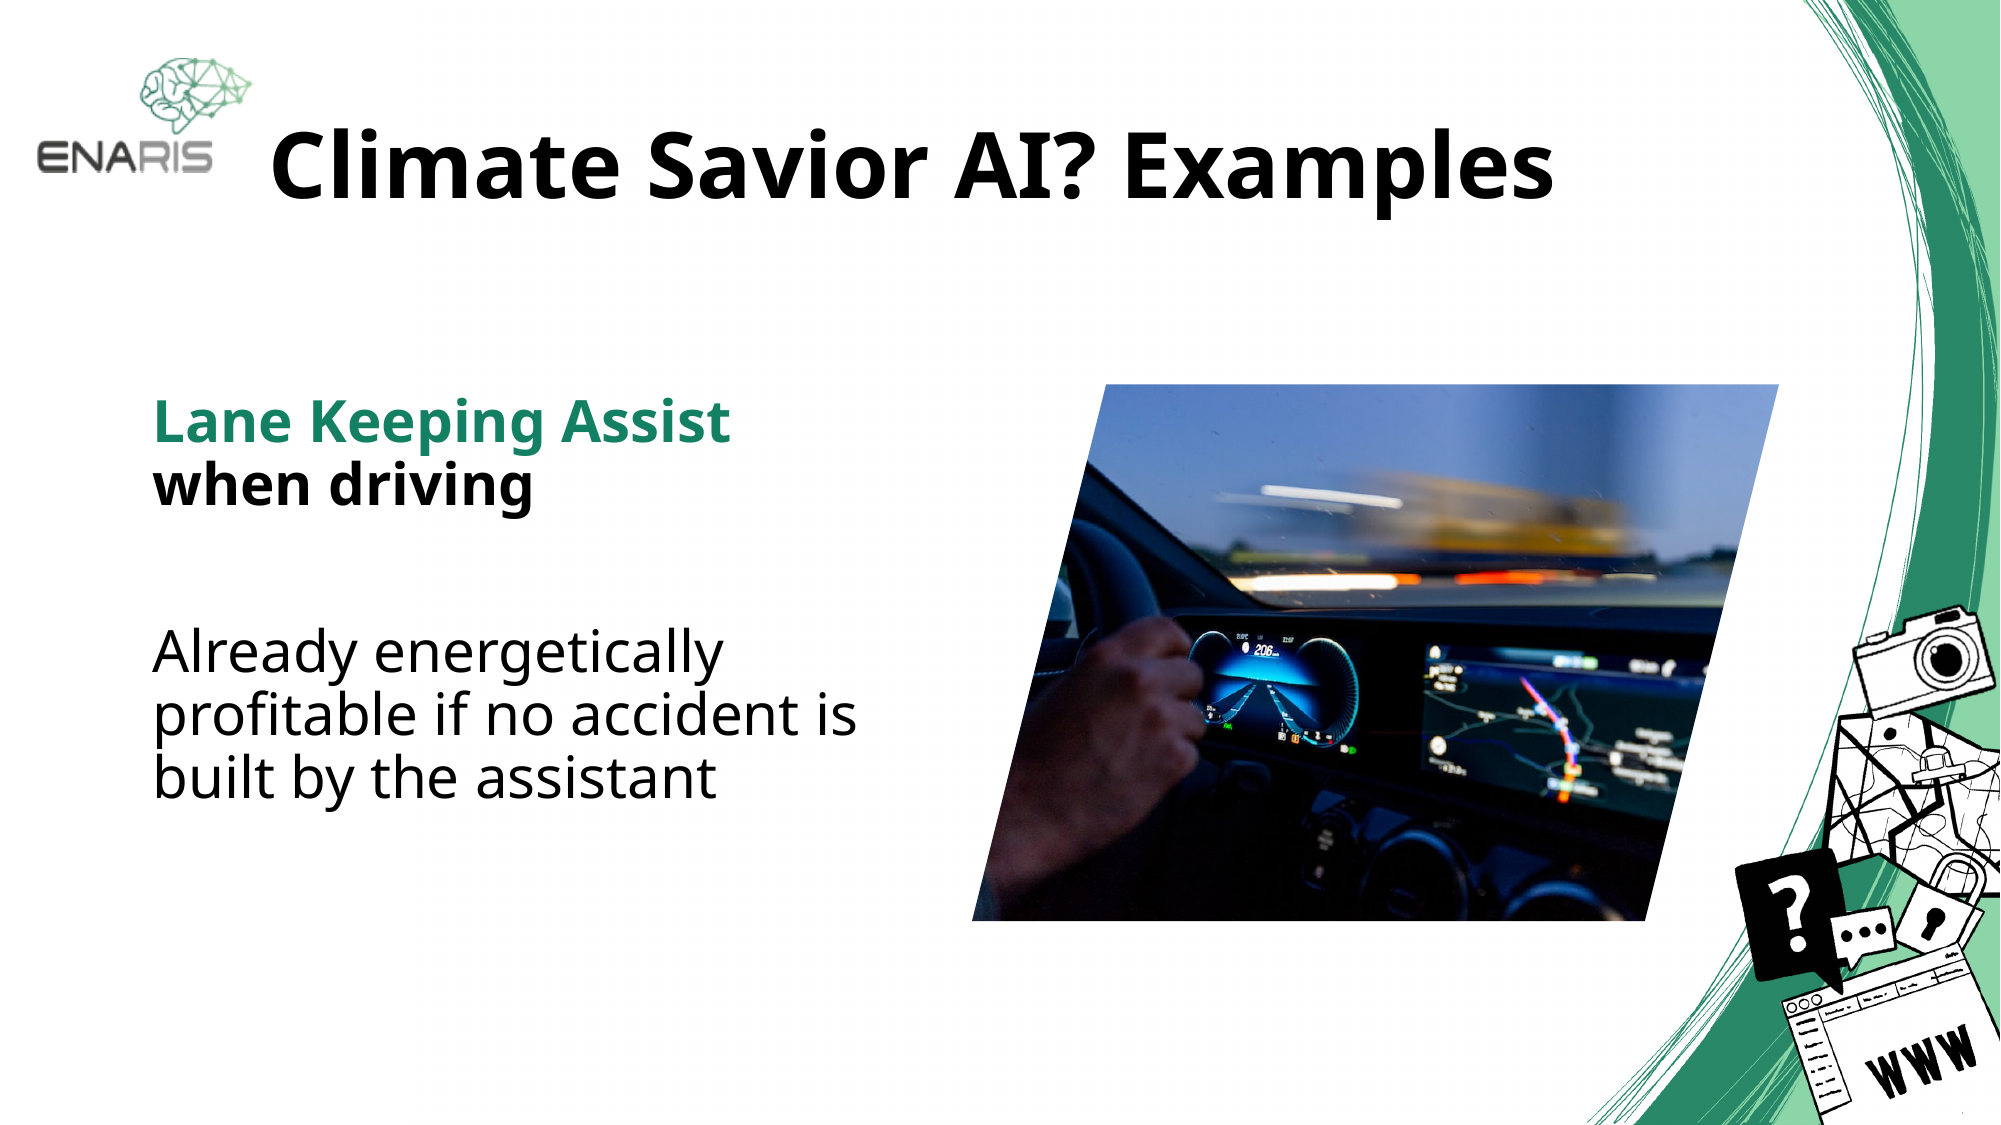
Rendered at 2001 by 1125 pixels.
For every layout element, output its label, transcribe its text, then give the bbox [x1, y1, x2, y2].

picture [408, 0, 2000, 1125]
list Lane Keeping Assist when driving Already energetically profitable if no accident is built by the assistant [137, 384, 887, 1066]
title Climate Savior AI? Examples [253, 59, 1863, 278]
picture [37, 58, 254, 173]
